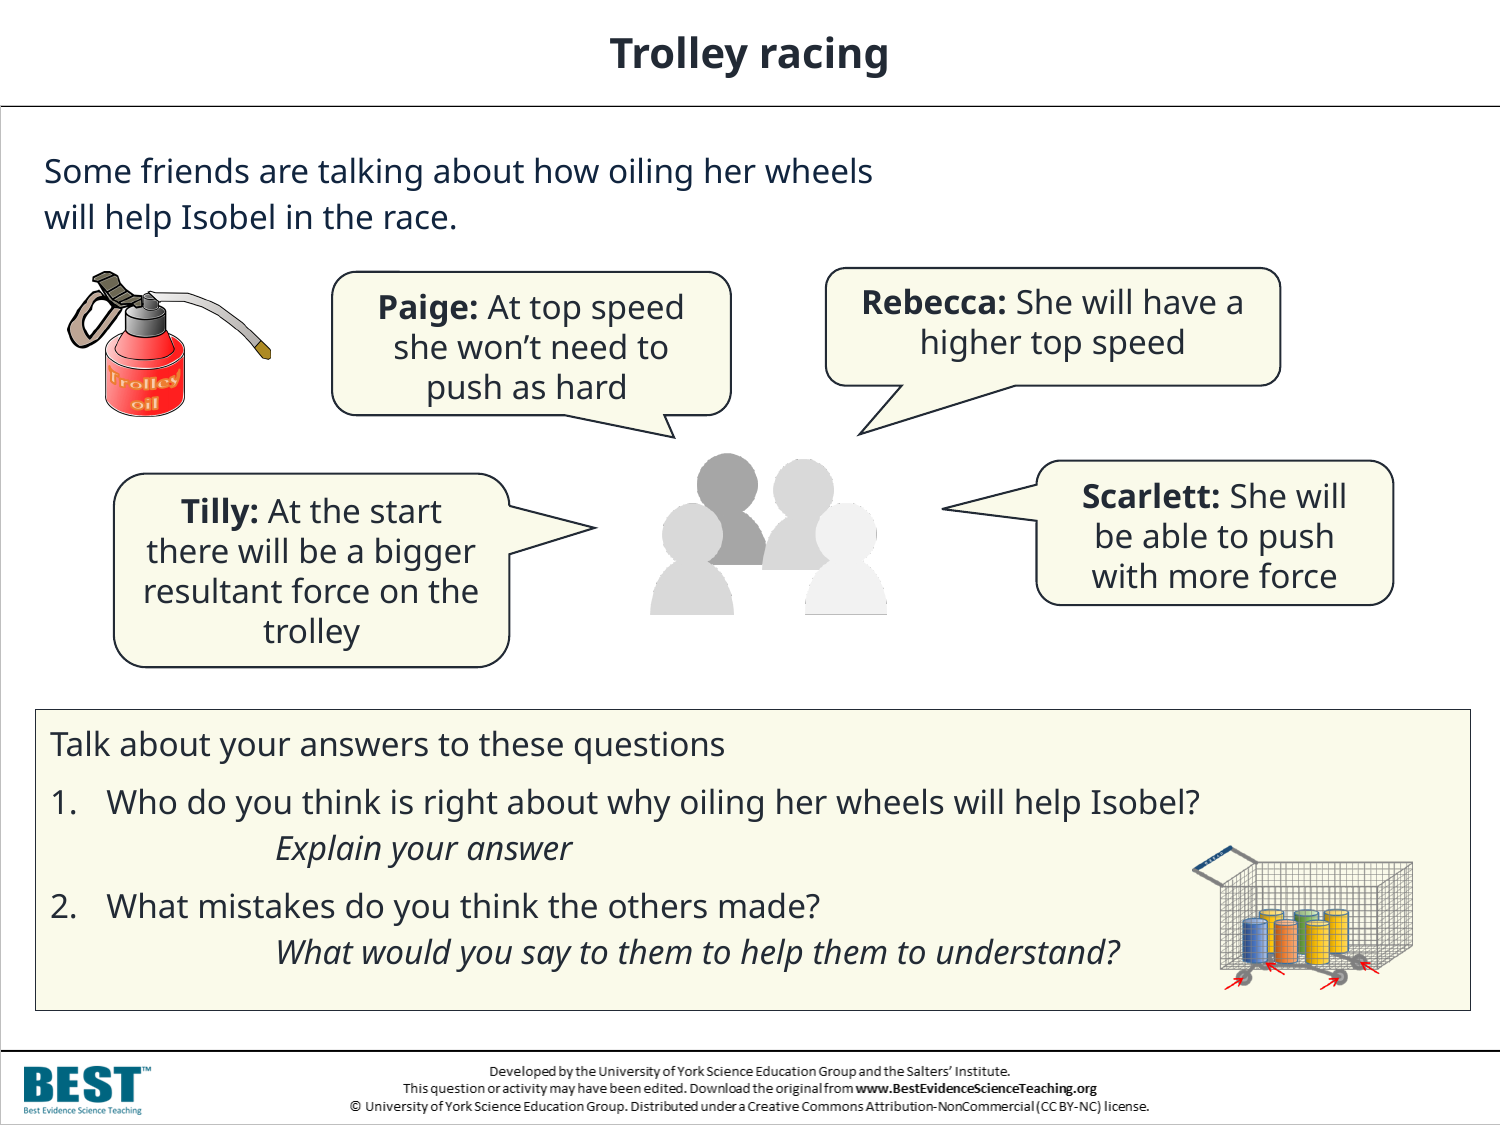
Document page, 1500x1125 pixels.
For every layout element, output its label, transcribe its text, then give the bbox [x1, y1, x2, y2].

text_box Trolley racing [0, 4, 1500, 99]
picture [0, 105, 1500, 1125]
